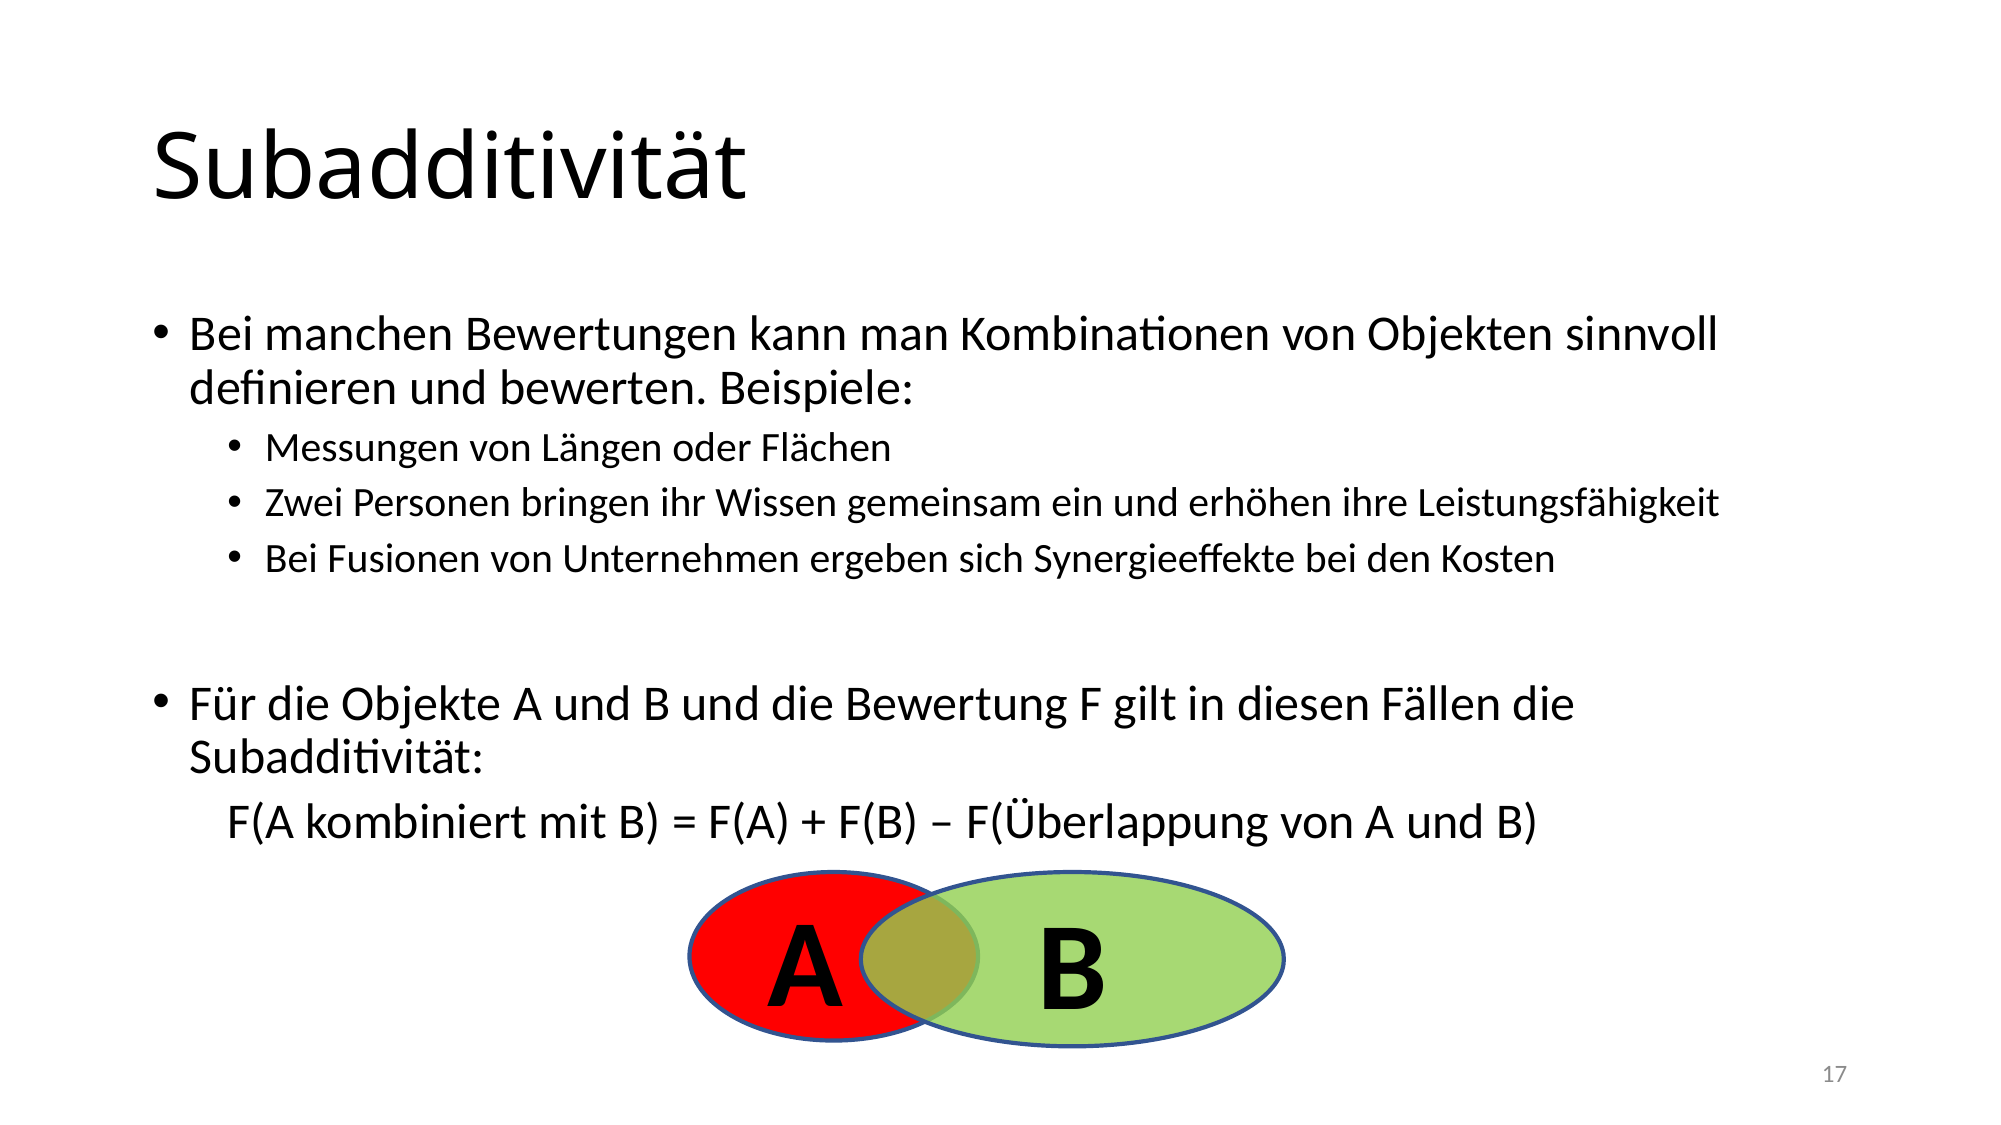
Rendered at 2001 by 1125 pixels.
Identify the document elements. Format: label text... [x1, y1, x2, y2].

slide_number 17 [1412, 1042, 1863, 1103]
text_box A [688, 870, 931, 1042]
title Subadditivität [137, 59, 1863, 278]
text_box B [859, 870, 1285, 1048]
list Bei manchen Bewertungen kann man Kombinationen von Objekten sinnvoll definieren und bewerten. Beispiele: Messungen von Längen oder Flächen Zwei Personen bringen ihr Wissen gemeinsam ein und erhöhen ihre Leistungsfähigkeit Bei Fusionen von Unternehmen ergeben sich Synergieeffekte bei den Kosten Für die Objekte A und B und die Bewertung F gilt in diesen Fällen die Subadditivität: F(A kombiniert mit B) = F(A) + F(B) – F(Überlappung von A und B) [137, 299, 1863, 1014]
